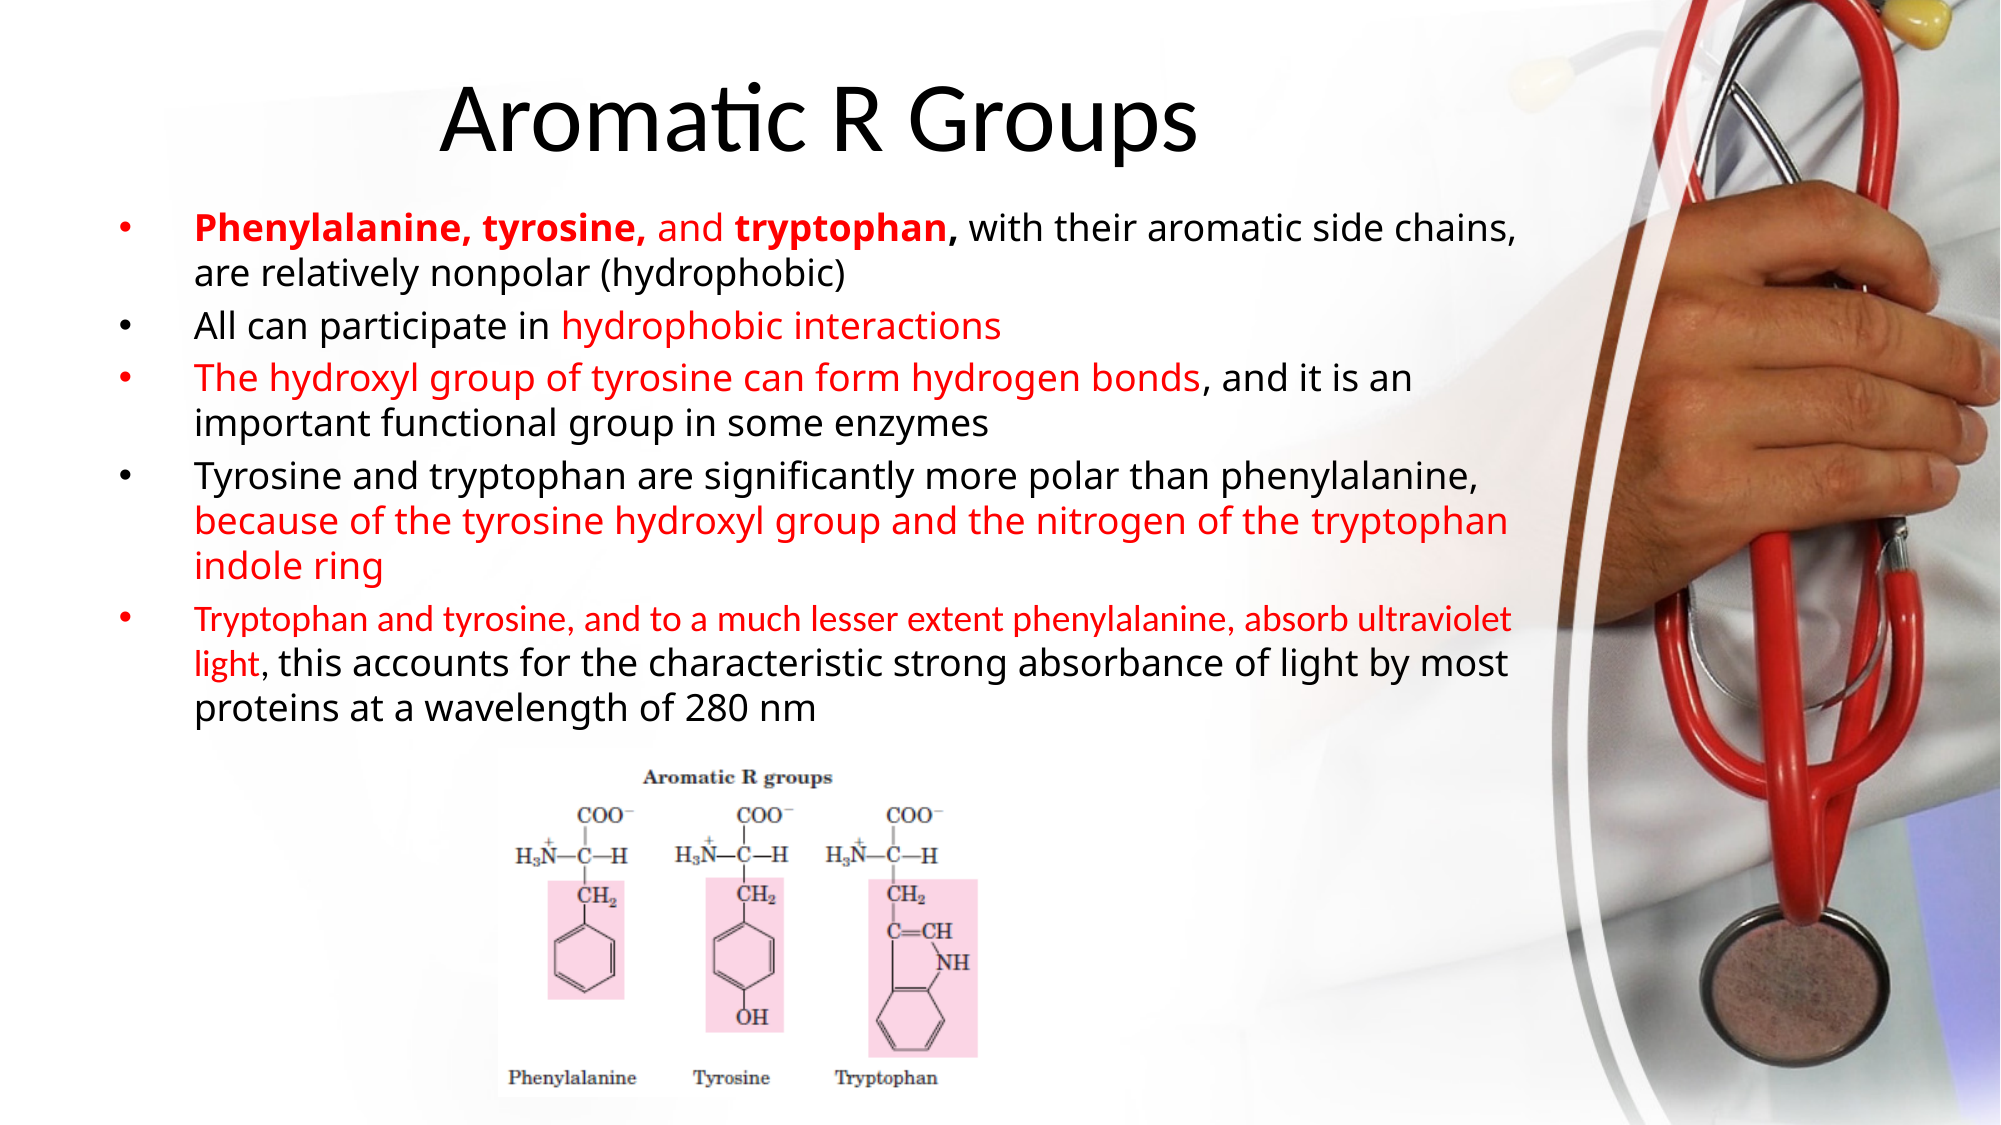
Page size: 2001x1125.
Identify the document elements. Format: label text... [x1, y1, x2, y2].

picture [0, 0, 2001, 1125]
list Phenylalanine, tyrosine, and tryptophan, with their aromatic side chains, are relatively nonpolar (hydrophobic) All can participate in hydrophobic interactions The hydroxyl group of tyrosine can form hydrogen bonds, and it is an important functional group in some enzymes Tyrosine and tryptophan are significantly more polar than phenylalanine, because of the tyrosine hydroxyl group and the nitrogen of the tryptophan indole ring Tryptophan and tyrosine, and to a much lesser extent phenylalanine, absorb ultraviolet light, this accounts for the characteristic strong absorbance of light by most proteins at a wavelength of 280 nm [103, 196, 1540, 1040]
title Aromatic R Groups [100, 27, 1540, 195]
